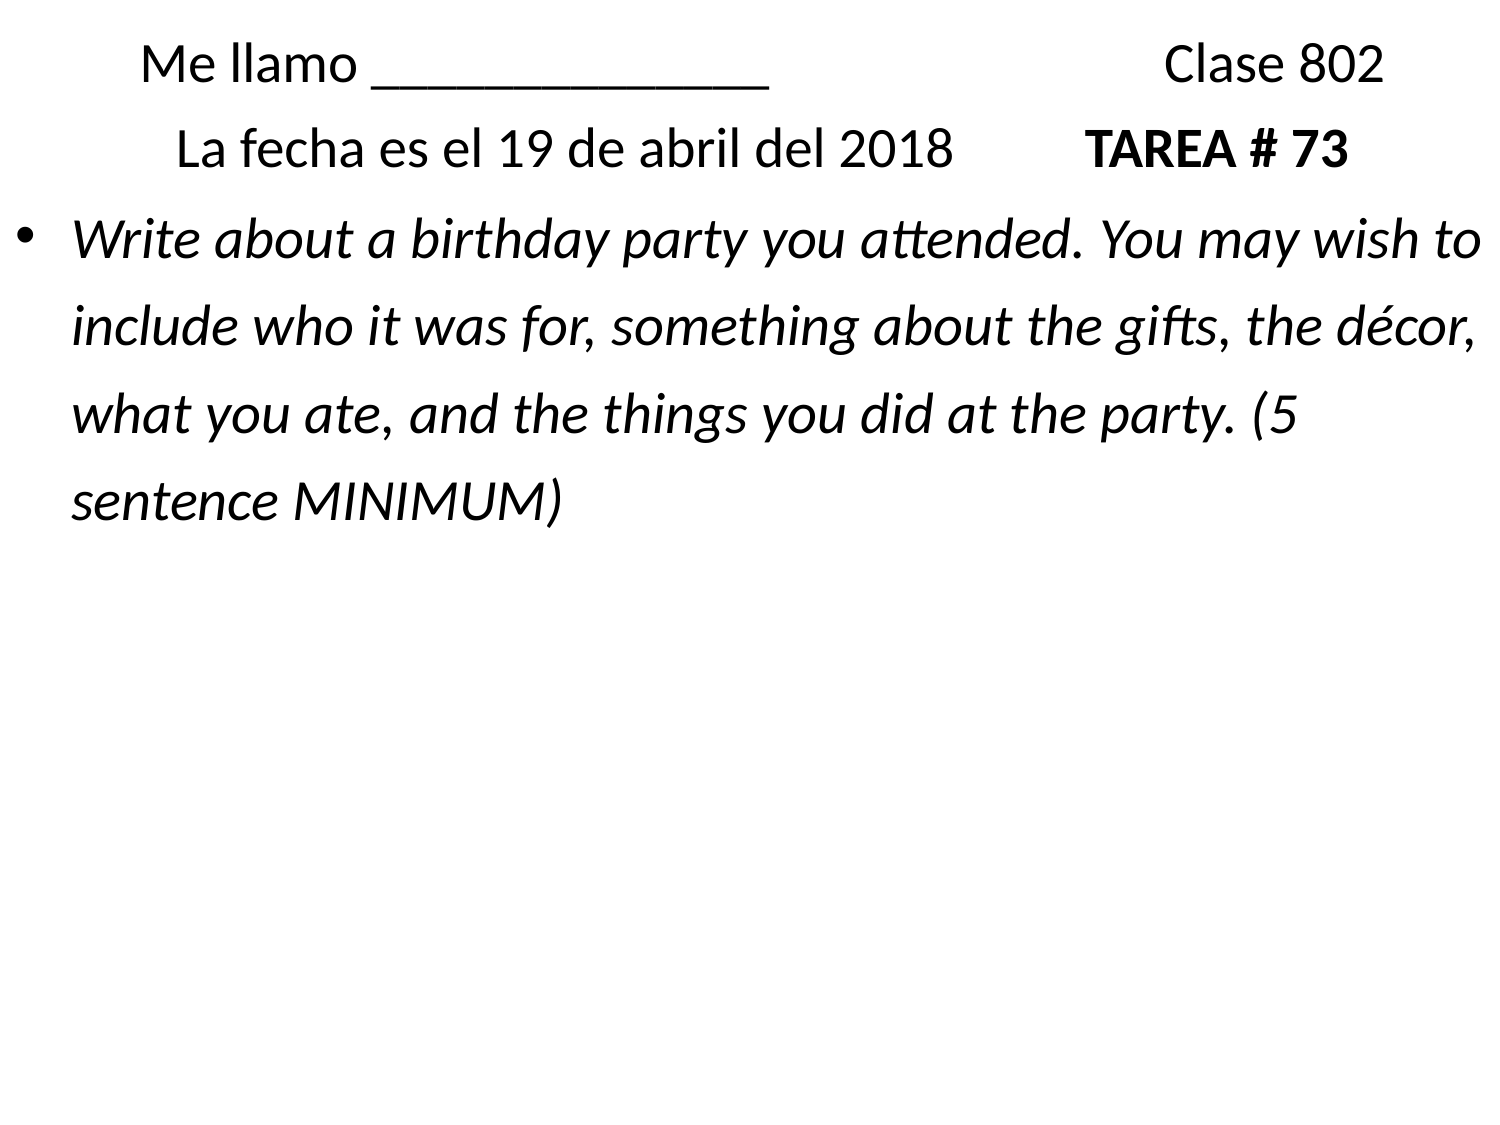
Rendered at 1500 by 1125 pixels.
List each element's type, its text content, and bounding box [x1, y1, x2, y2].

list Write about a birthday party you attended. You may wish to include who it was for, something about the gifts, the décor, what you ate, and the things you did at the party. (5 sentence MINIMUM) [0, 174, 1500, 850]
title Me llamo ______________ Clase 802 La fecha es el 19 de abril del 2018 TAREA # 73 [24, 0, 1500, 174]
